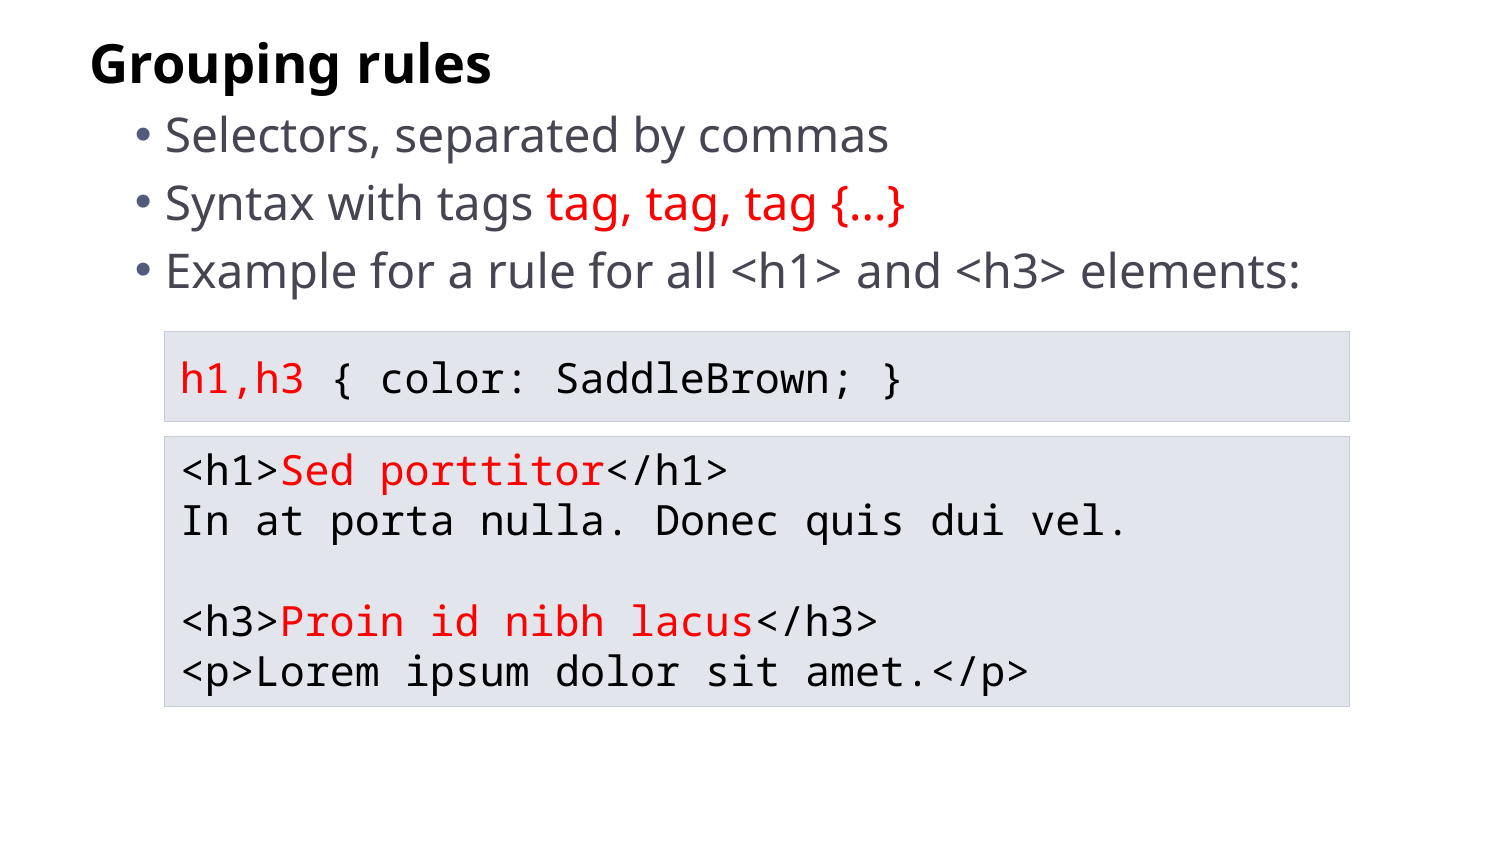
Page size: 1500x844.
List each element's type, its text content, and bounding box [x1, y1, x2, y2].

text_box h1,h3 { color: SaddleBrown; } [164, 331, 1350, 422]
list Grouping rules Selectors, separated by commas Syntax with tags tag, tag, tag {…} Example for a rule for all <h1> and <h3> elements: [75, 21, 1475, 835]
text_box <h1>Sed porttitor</h1> In at porta nulla. Donec quis dui vel. <h3>Proin id nibh lacus</h3> <p>Lorem ipsum dolor sit amet.</p> [164, 436, 1350, 707]
